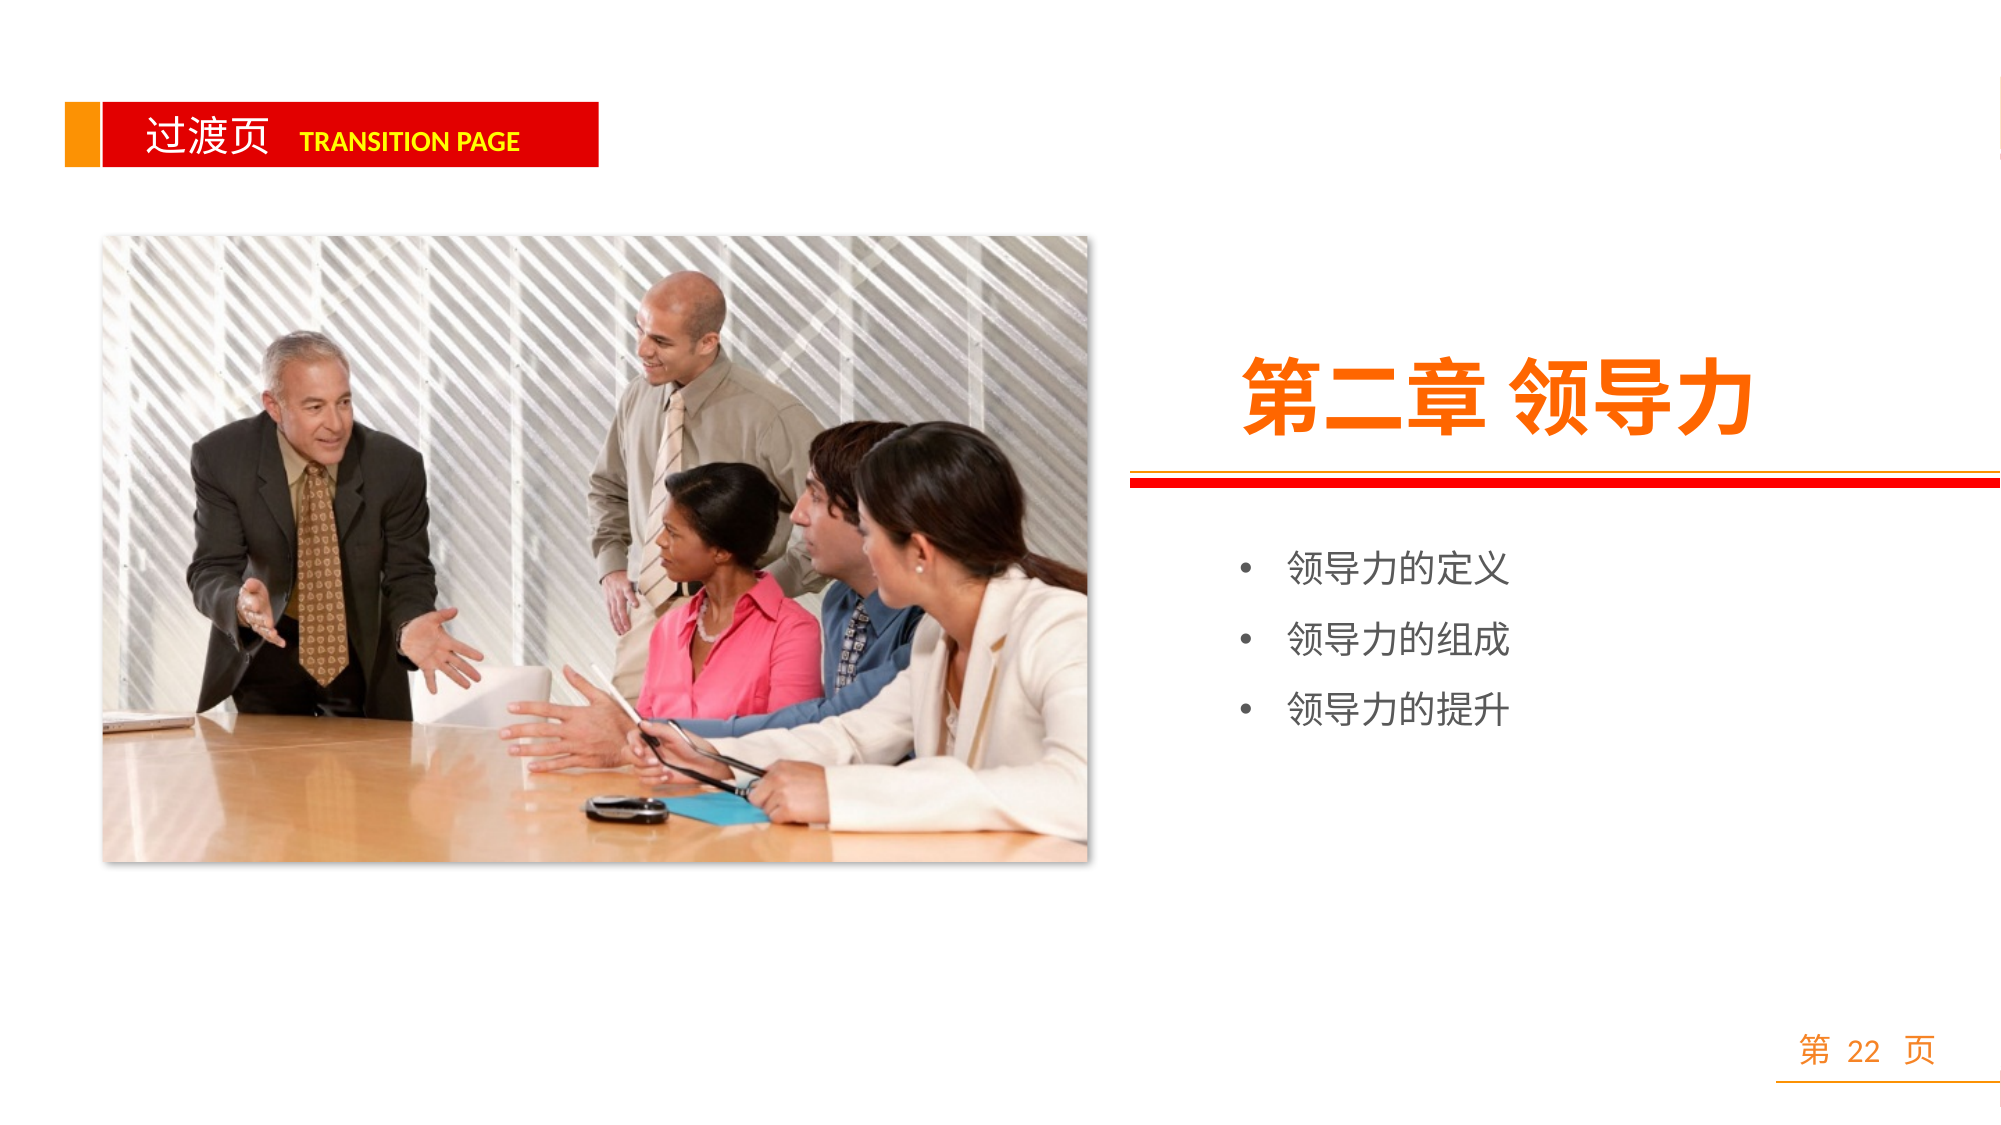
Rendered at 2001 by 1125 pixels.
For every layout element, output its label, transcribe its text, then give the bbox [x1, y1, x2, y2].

text_box 领导力的组成 [1224, 608, 1875, 668]
text_box 领导力的定义 [1224, 537, 1875, 598]
picture [102, 236, 1088, 862]
text_box 领导力的提升 [1224, 679, 1875, 739]
text_box 第二章 领导力 [1224, 338, 1875, 453]
